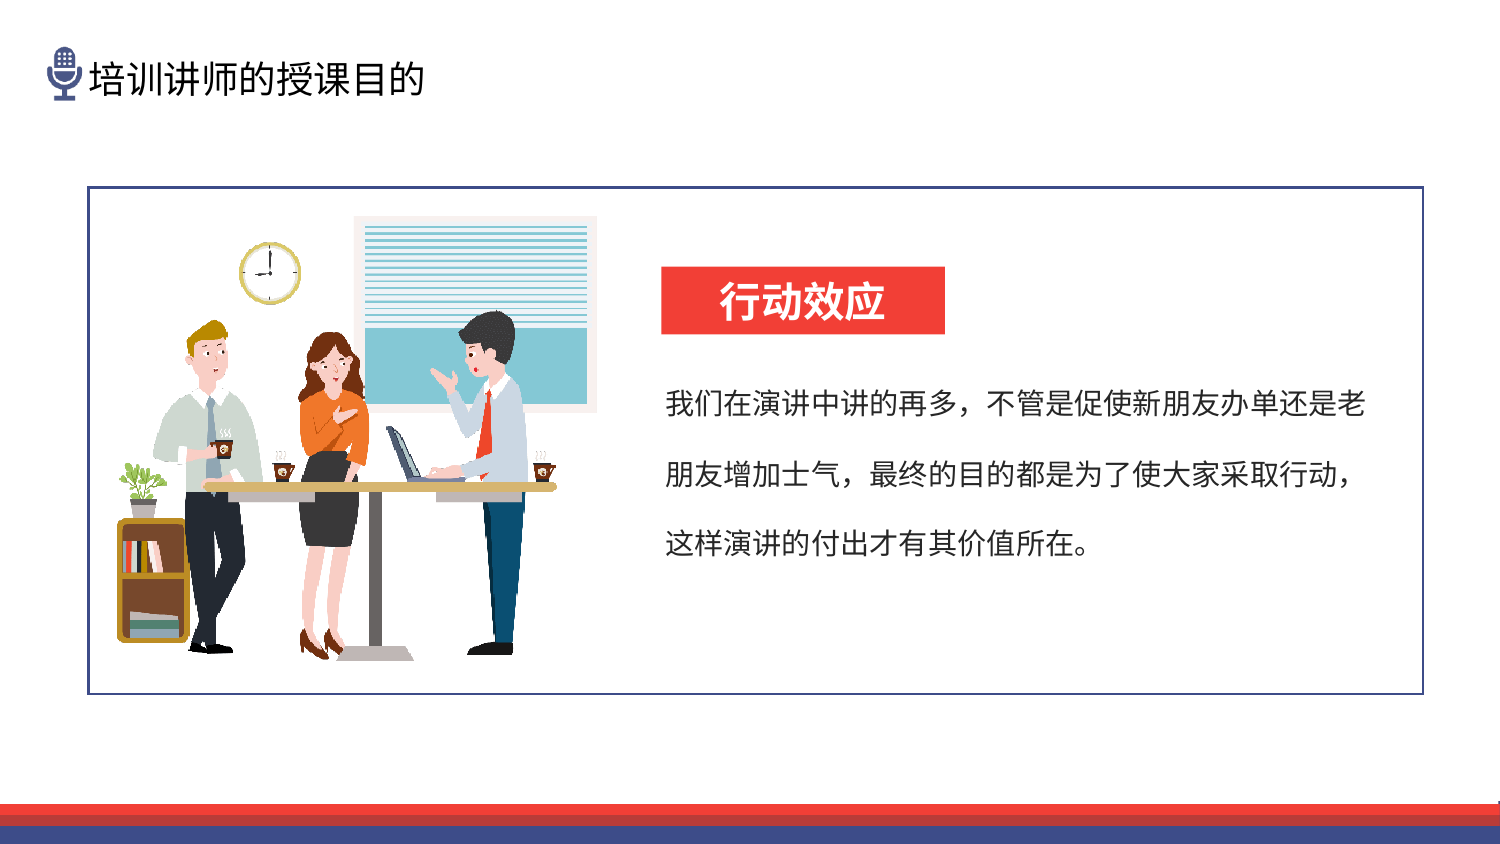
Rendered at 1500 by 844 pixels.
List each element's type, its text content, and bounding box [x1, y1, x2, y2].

picture [44, 44, 87, 101]
picture [74, 183, 639, 747]
text_box 行动效应 [660, 265, 946, 335]
text_box [639, 186, 1424, 695]
list 我们在演讲中讲的再多，不管是促使新朋友办单还是老朋友增加士气，最终的目的都是为了使大家采取行动，这样演讲的付出才有其价值所在。 [650, 343, 1403, 588]
picture [0, 801, 1500, 844]
